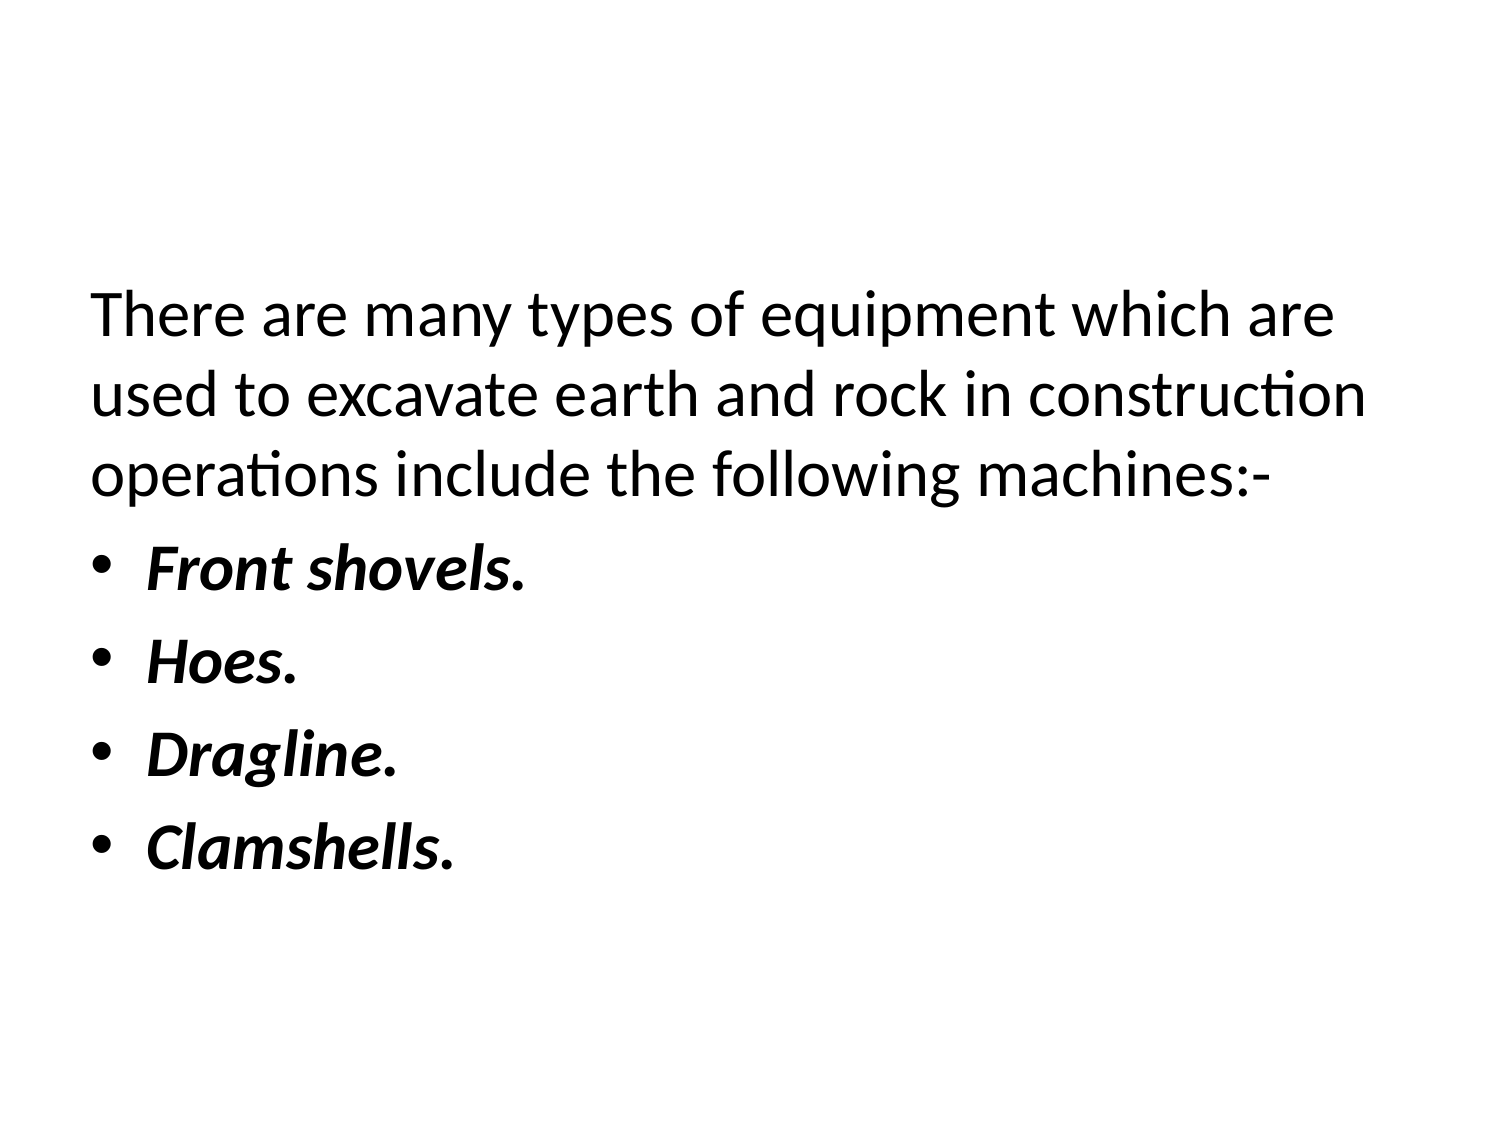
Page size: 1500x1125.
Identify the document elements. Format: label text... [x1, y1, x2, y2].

list There are many types of equipment which are used to excavate earth and rock in construction operations include the following machines:- Front shovels. Hoes. Dragline. Clamshells. [75, 262, 1425, 1005]
